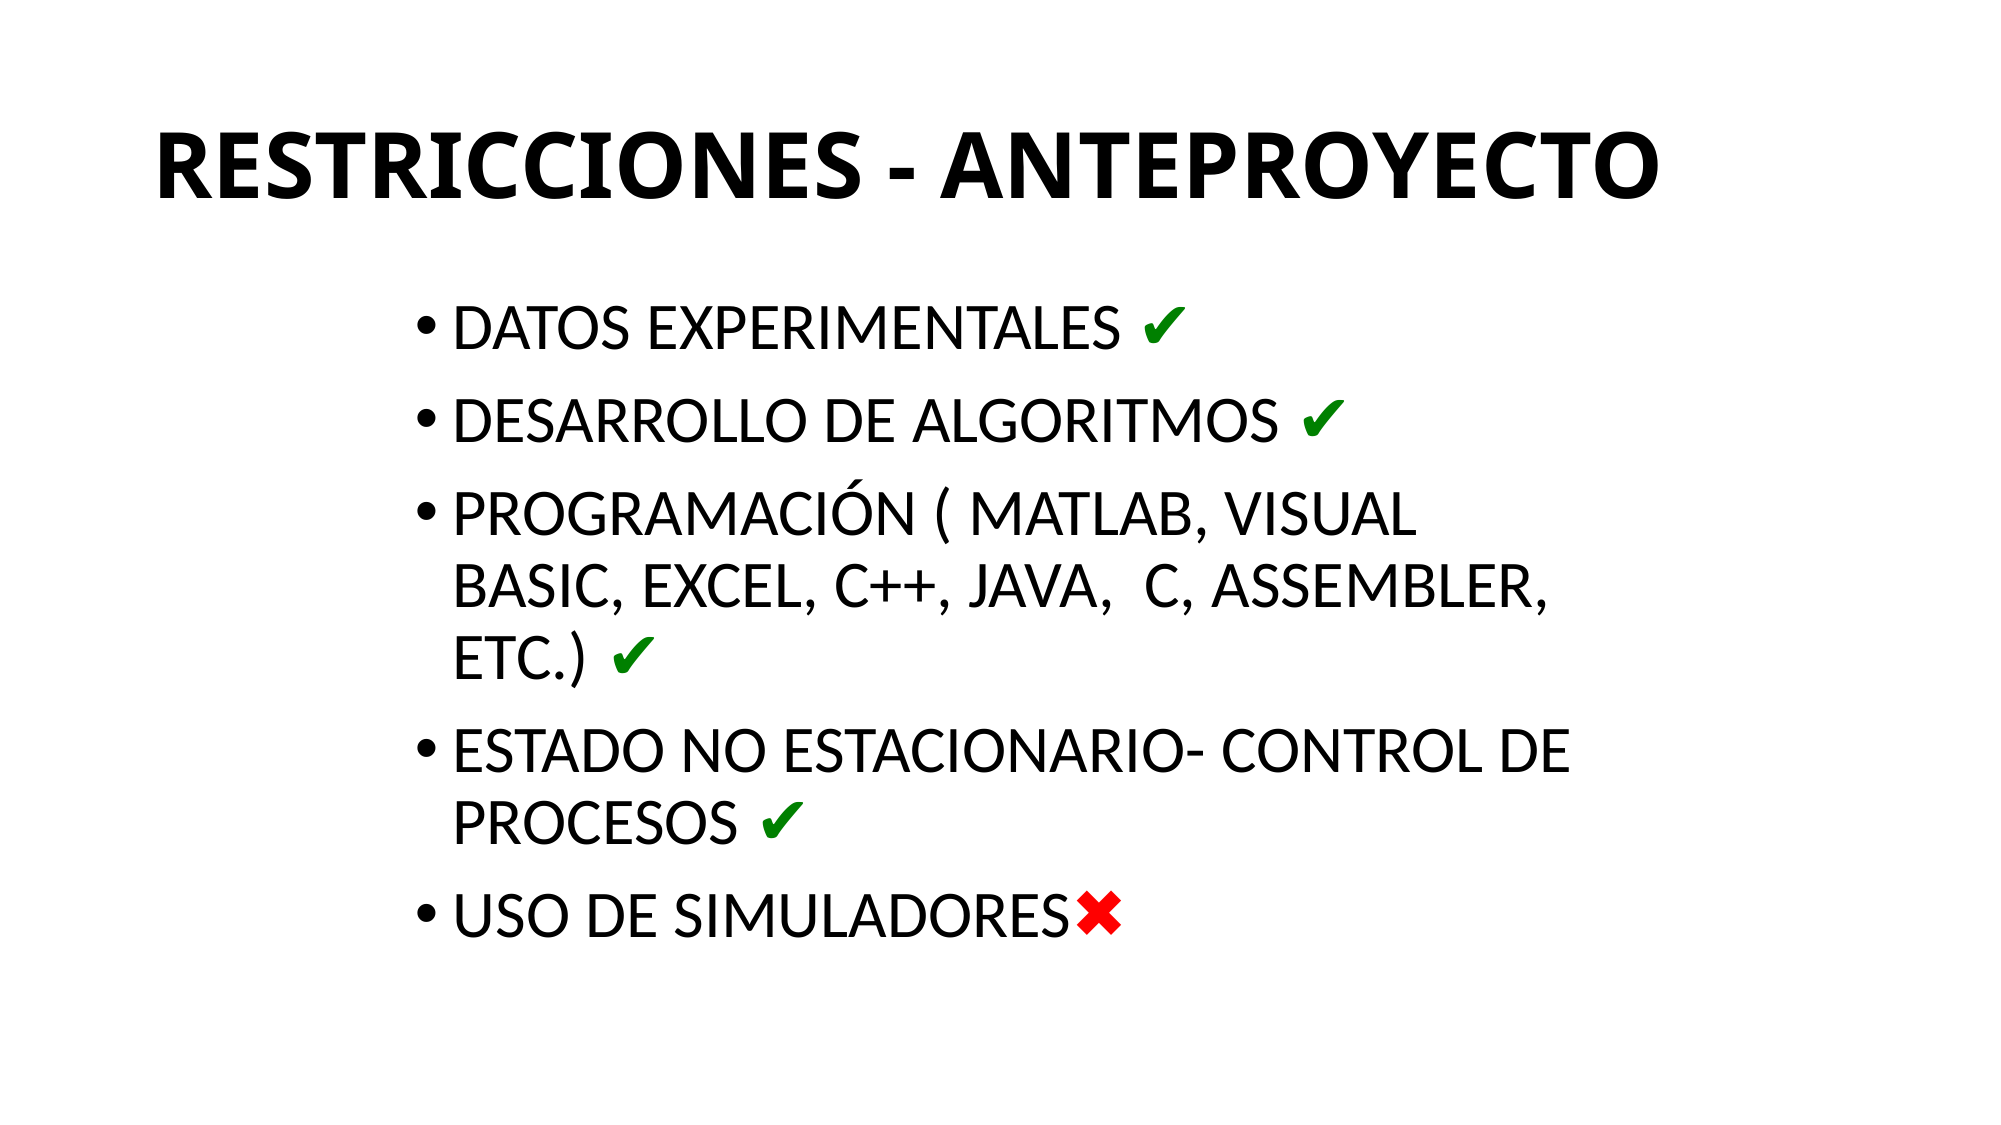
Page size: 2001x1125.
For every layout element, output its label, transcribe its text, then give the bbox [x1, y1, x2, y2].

list DATOS EXPERIMENTALES ✔ DESARROLLO DE ALGORITMOS ✔ PROGRAMACIÓN ( MATLAB, VISUAL BASIC, EXCEL, C++, JAVA, C, ASSEMBLER, ETC.) ✔ ESTADO NO ESTACIONARIO- CONTROL DE PROCESOS ✔ USO DE SIMULADORES✖ [399, 284, 1600, 1086]
title RESTRICCIONES - ANTEPROYECTO [137, 59, 1863, 278]
